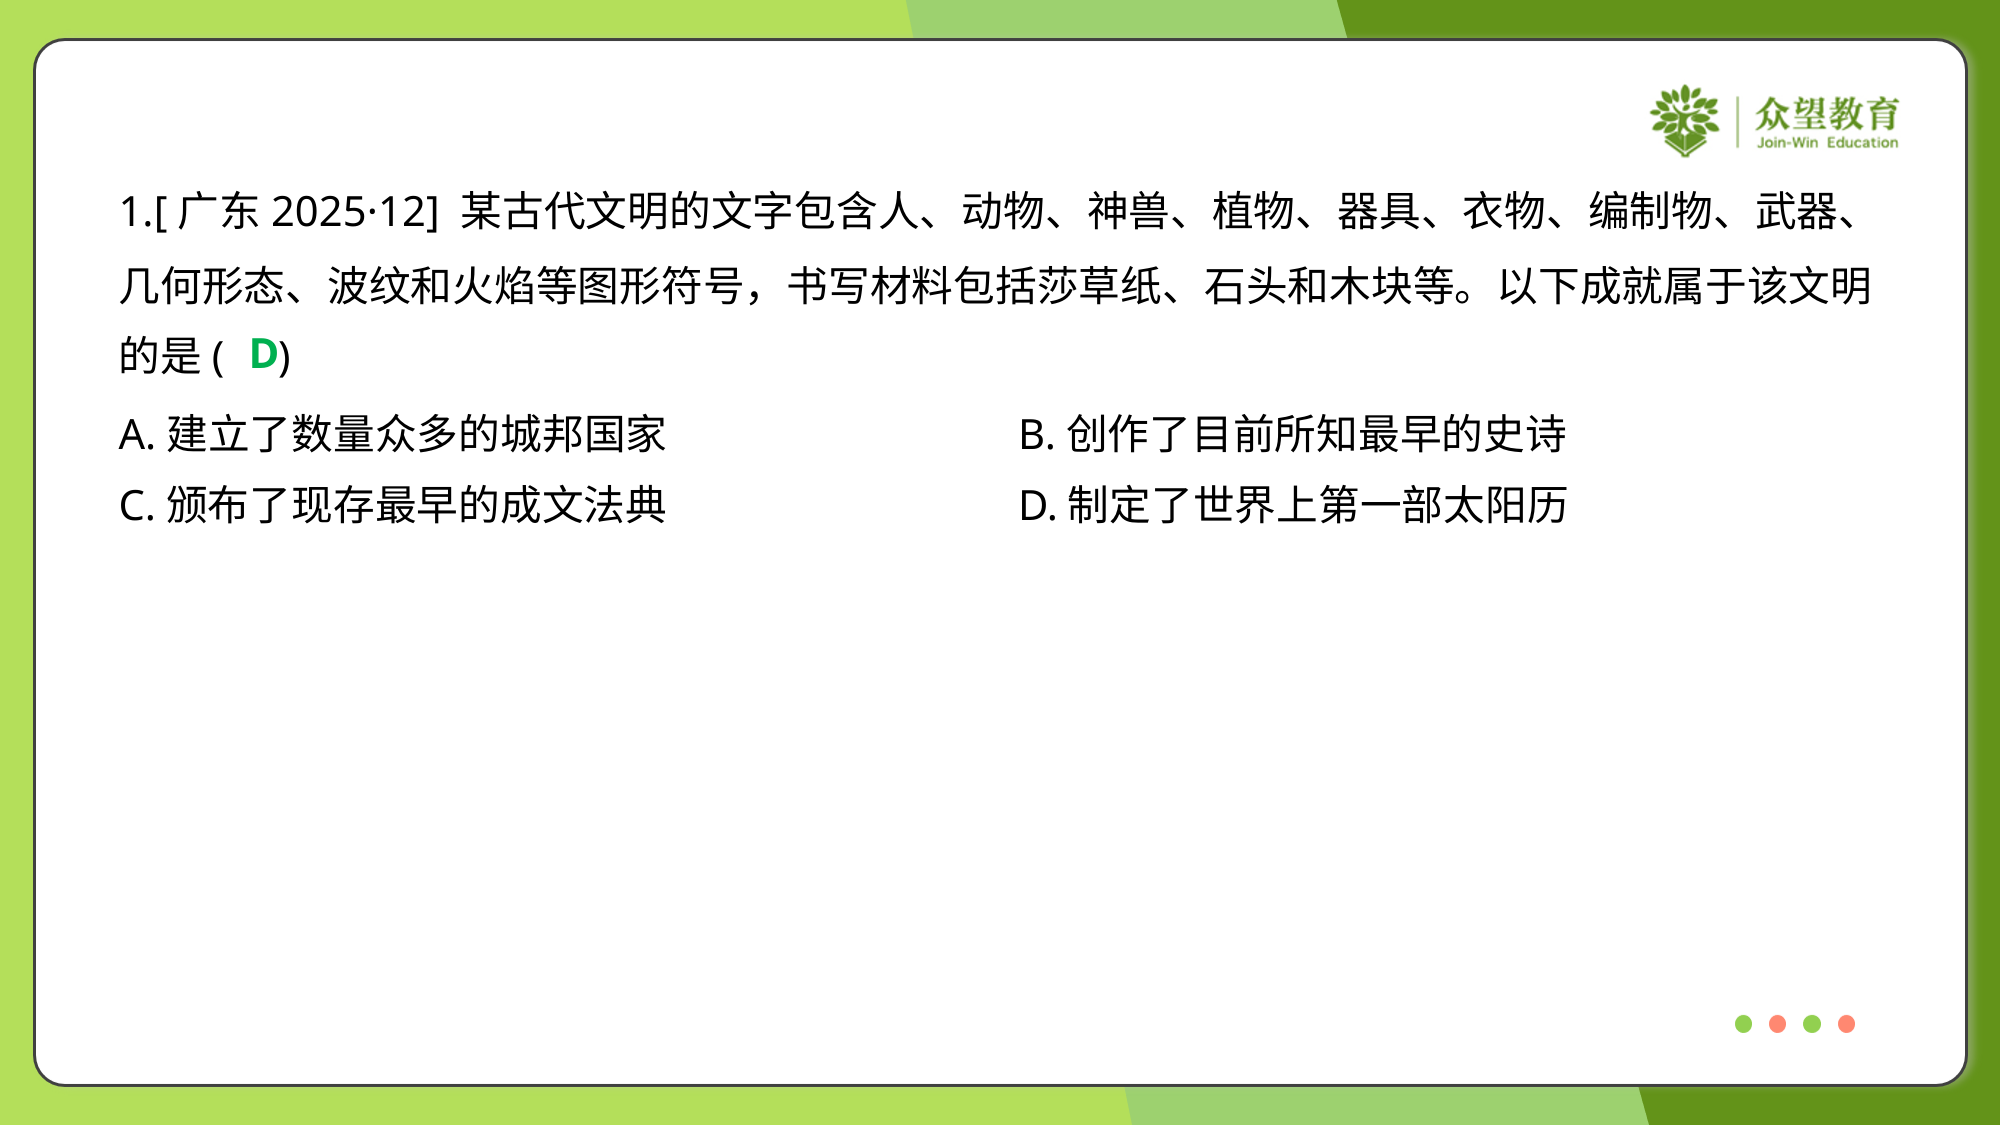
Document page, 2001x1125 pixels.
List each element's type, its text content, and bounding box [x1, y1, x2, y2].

text_box A.建立了数量众多的城邦国家 B.创作了目前所知最早的史诗 C.颁布了现存最早的成文法典 D.制定了世界上第一部太阳历 [118, 382, 1883, 522]
text_box 1.[广东2025·12] 某古代文明的文字包含人、动物、神兽、植物、器具、衣物、编制物、武器、 几何形态、波纹和火焰等图形符号，书写材料包括莎草纸、石头和木块等。以下成就属于该文明 的是( ) [118, 159, 1883, 373]
picture [0, 0, 2000, 1125]
text_box D [232, 306, 296, 371]
